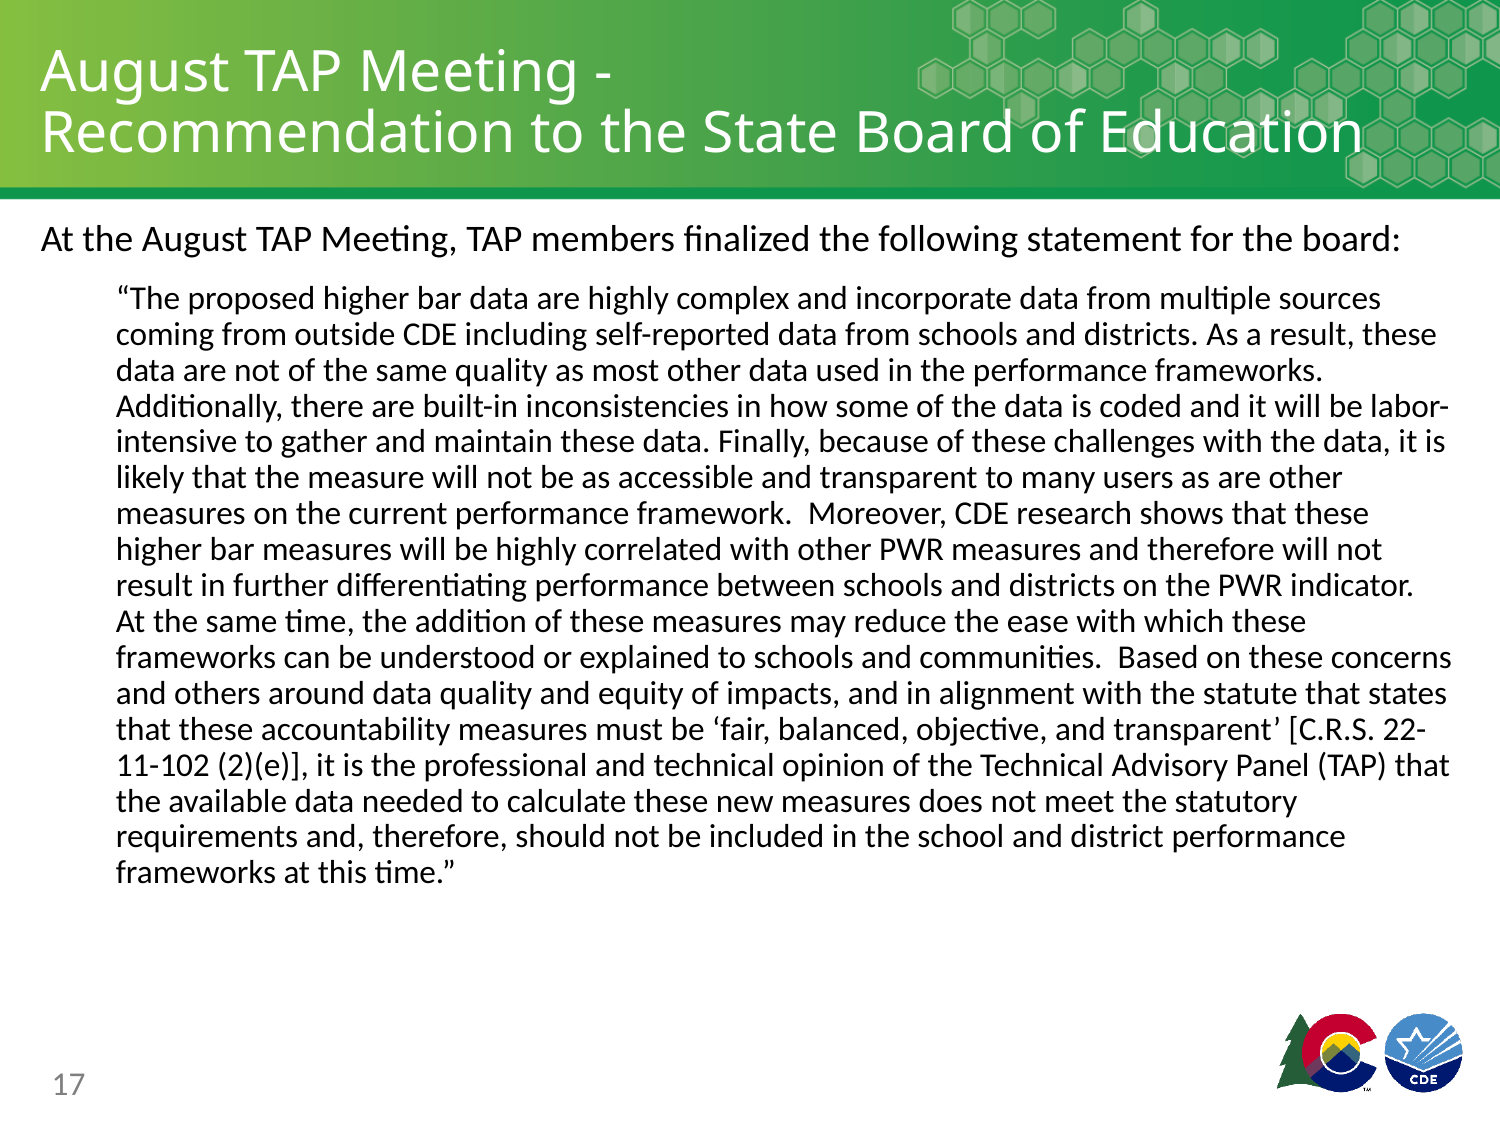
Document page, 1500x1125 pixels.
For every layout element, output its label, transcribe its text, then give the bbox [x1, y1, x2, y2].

title August TAP Meeting - Recommendation to the State Board of Education [40, 41, 1471, 166]
picture [0, 0, 1500, 200]
picture [1275, 1012, 1463, 1093]
list At the August TAP Meeting, TAP members finalized the following statement for the board: “The proposed higher bar data are highly complex and incorporate data from multiple sources coming from outside CDE including self-reported data from schools and districts. As a result, these data are not of the same quality as most other data used in the performance frameworks. Additionally, there are built-in inconsistencies in how some of the data is coded and it will be labor-intensive to gather and maintain these data. Finally, because of these challenges with the data, it is likely that the measure will not be as accessible and transparent to many users as are other measures on the current performance framework. Moreover, CDE research shows that these higher bar measures will be highly correlated with other PWR measures and therefore will not result in further differentiating performance between schools and districts on the PWR indicator. At the same time, the addition of these measures may reduce the ease with which these frameworks can be understood or explained to schools and communities. Based on these concerns and others around data quality and equity of impacts, and in alignment with the statute that states that these accountability measures must be ‘fair, balanced, objective, and transparent’ [C.R.S. 22-11-102 (2)(e)], it is the professional and technical opinion of the Technical Advisory Panel (TAP) that the available data needed to calculate these new measures does not meet the statutory requirements and, therefore, should not be included in the school and district performance frameworks at this time.” [40, 219, 1460, 1038]
slide_number 17 [36, 1054, 375, 1115]
